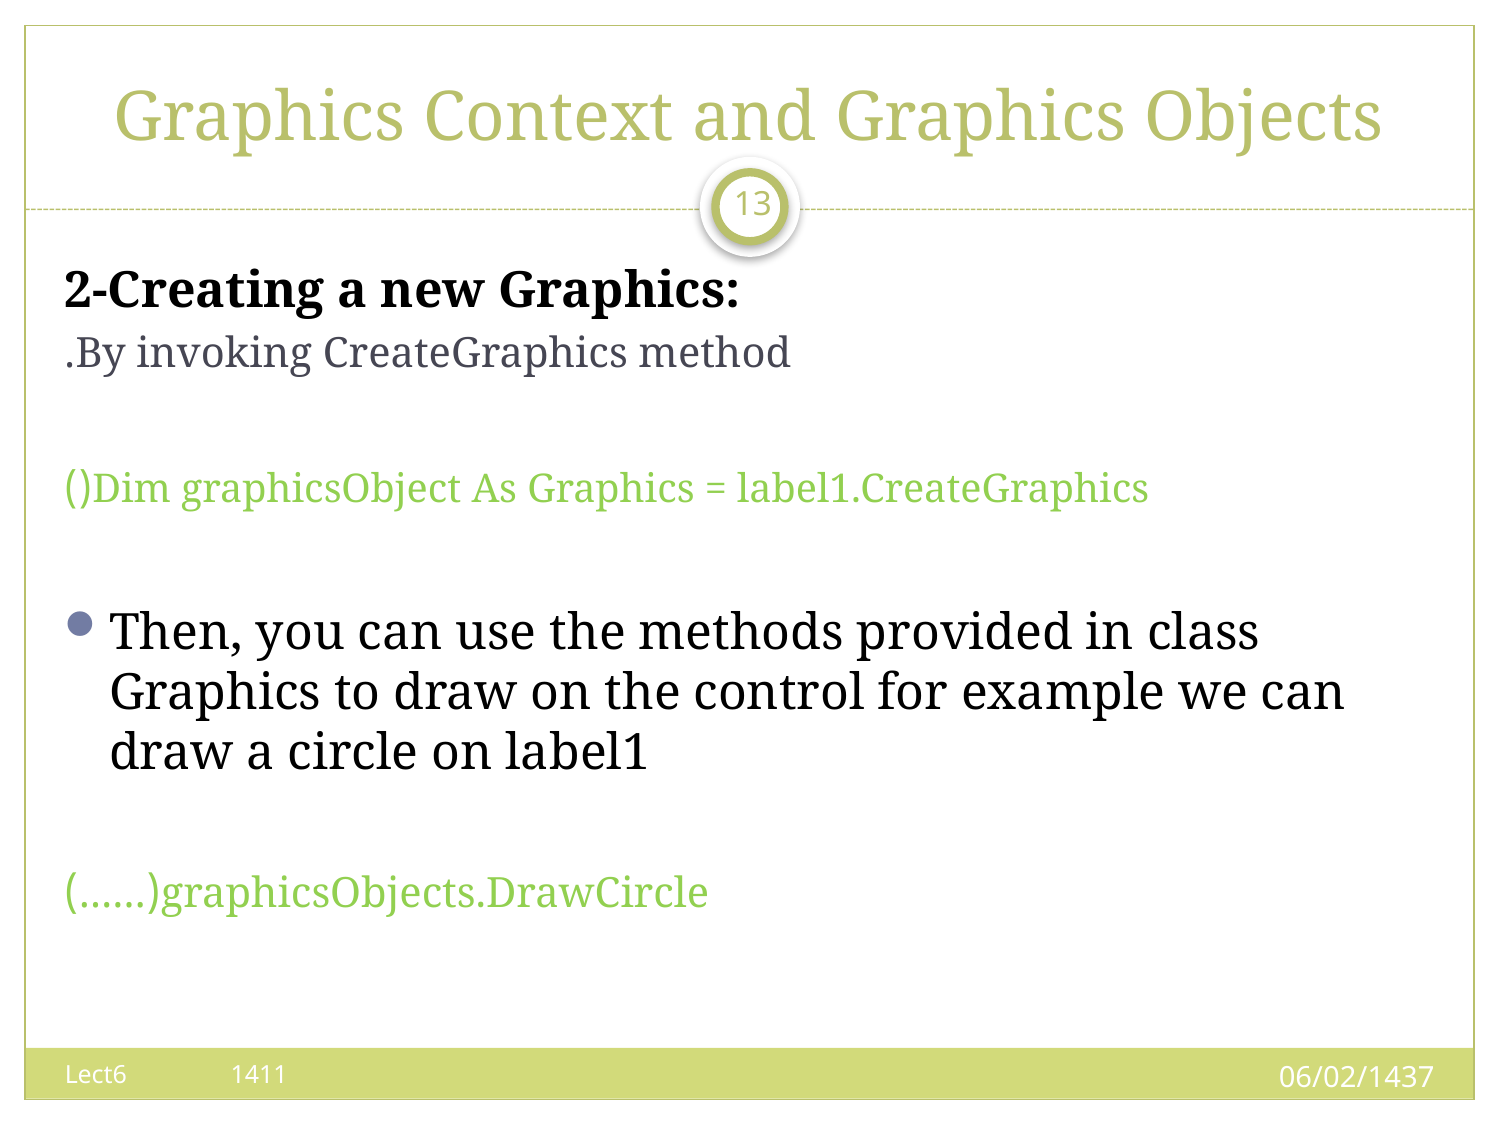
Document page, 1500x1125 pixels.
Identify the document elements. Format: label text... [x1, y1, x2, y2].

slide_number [950, 1050, 1450, 1111]
title Graphics Context and Graphics Objects [49, 37, 1450, 162]
footer Lect6 1411 [50, 1051, 638, 1112]
slide_number 13 [715, 168, 791, 241]
list 2-Creating a new Graphics: By invoking CreateGraphics method. Dim graphicsObject As Graphics = label1.CreateGraphics() Then, you can use the methods provided in class Graphics to draw on the control for example we can draw a circle on label1 graphicsObjects.DrawCircle(……) [49, 250, 1445, 1001]
